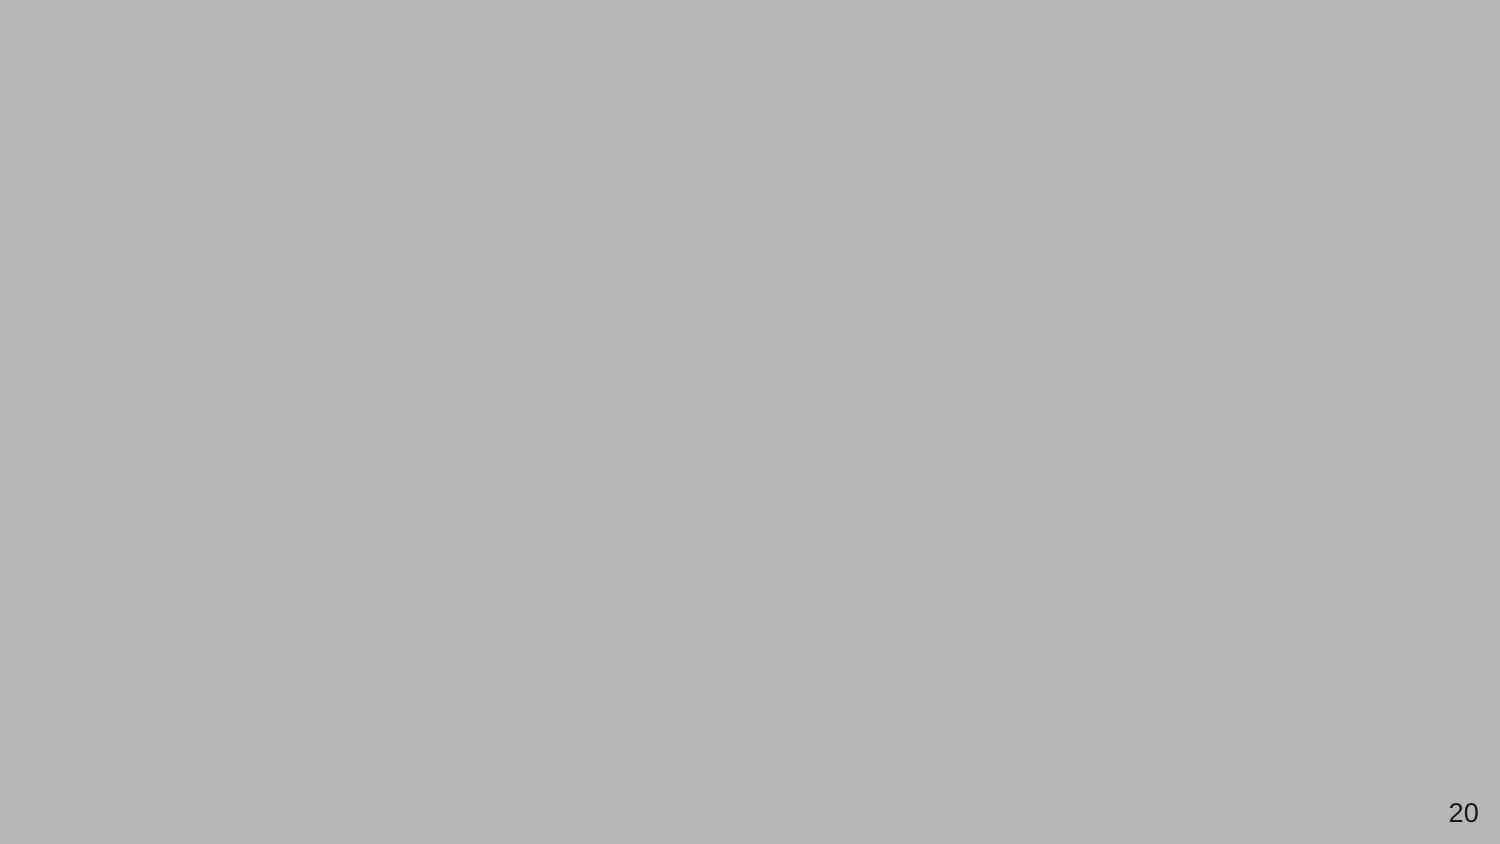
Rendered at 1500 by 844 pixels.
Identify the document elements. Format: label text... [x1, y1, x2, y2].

slide_number 20 [1403, 779, 1494, 844]
